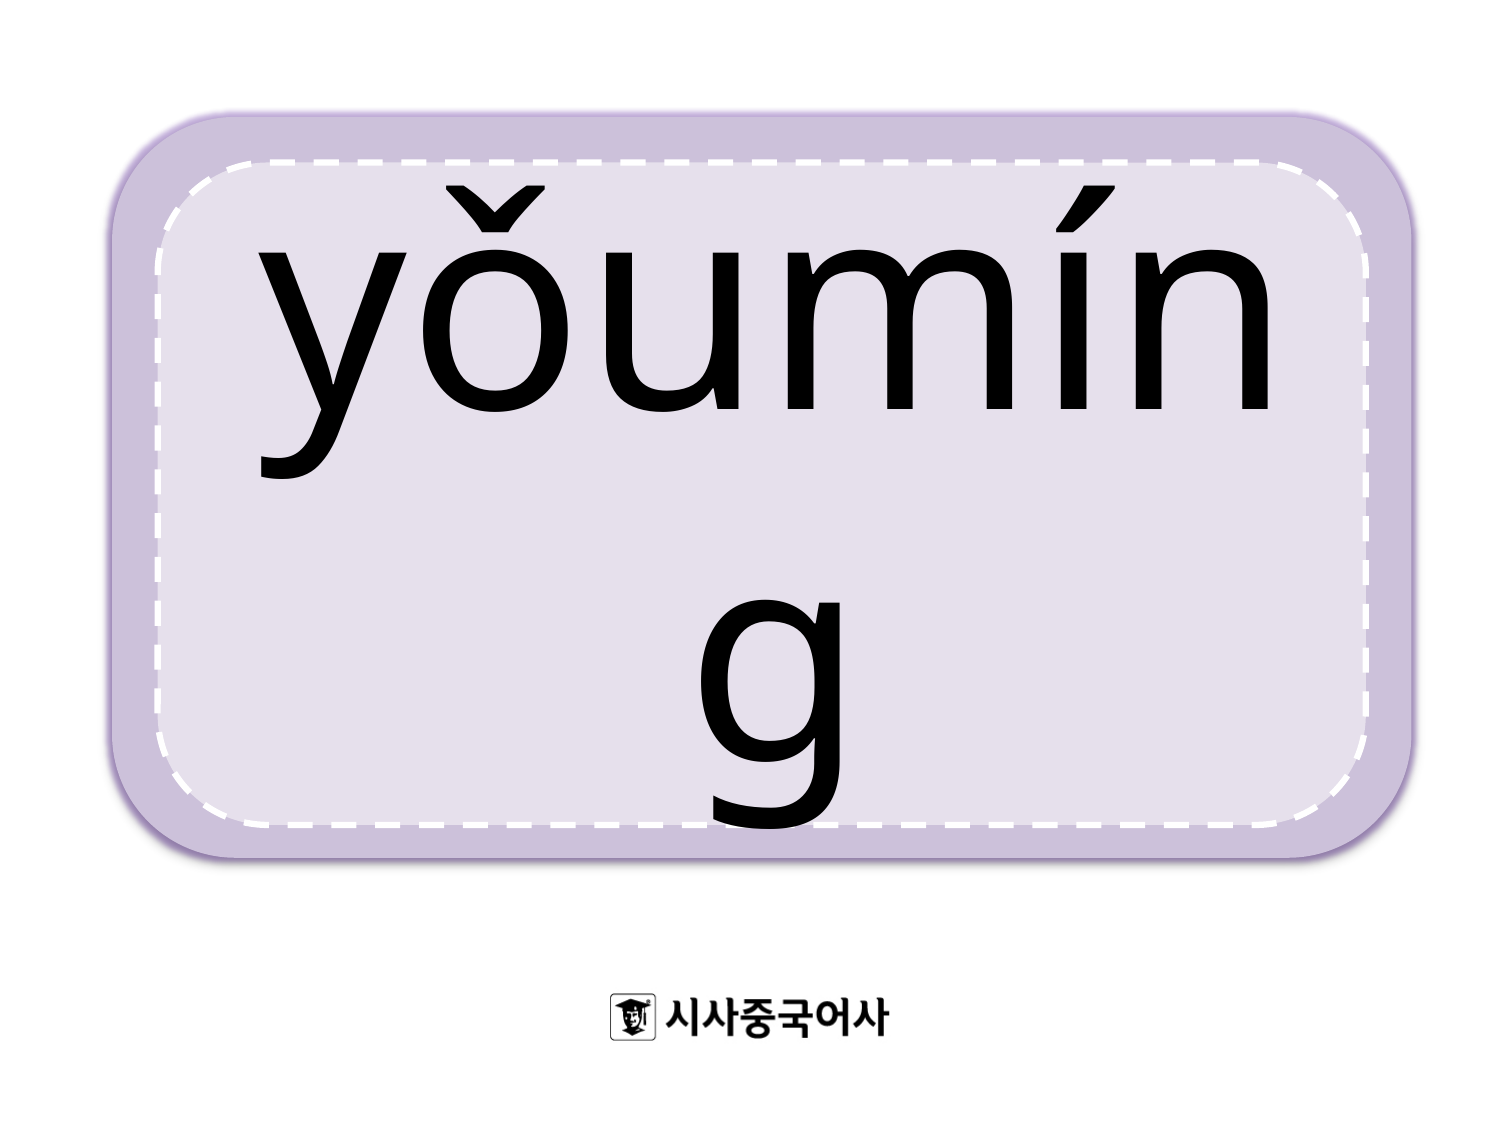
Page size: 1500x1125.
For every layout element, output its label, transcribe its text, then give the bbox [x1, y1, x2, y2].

text_box yǒumíng [171, 136, 1380, 799]
picture [602, 987, 898, 1047]
